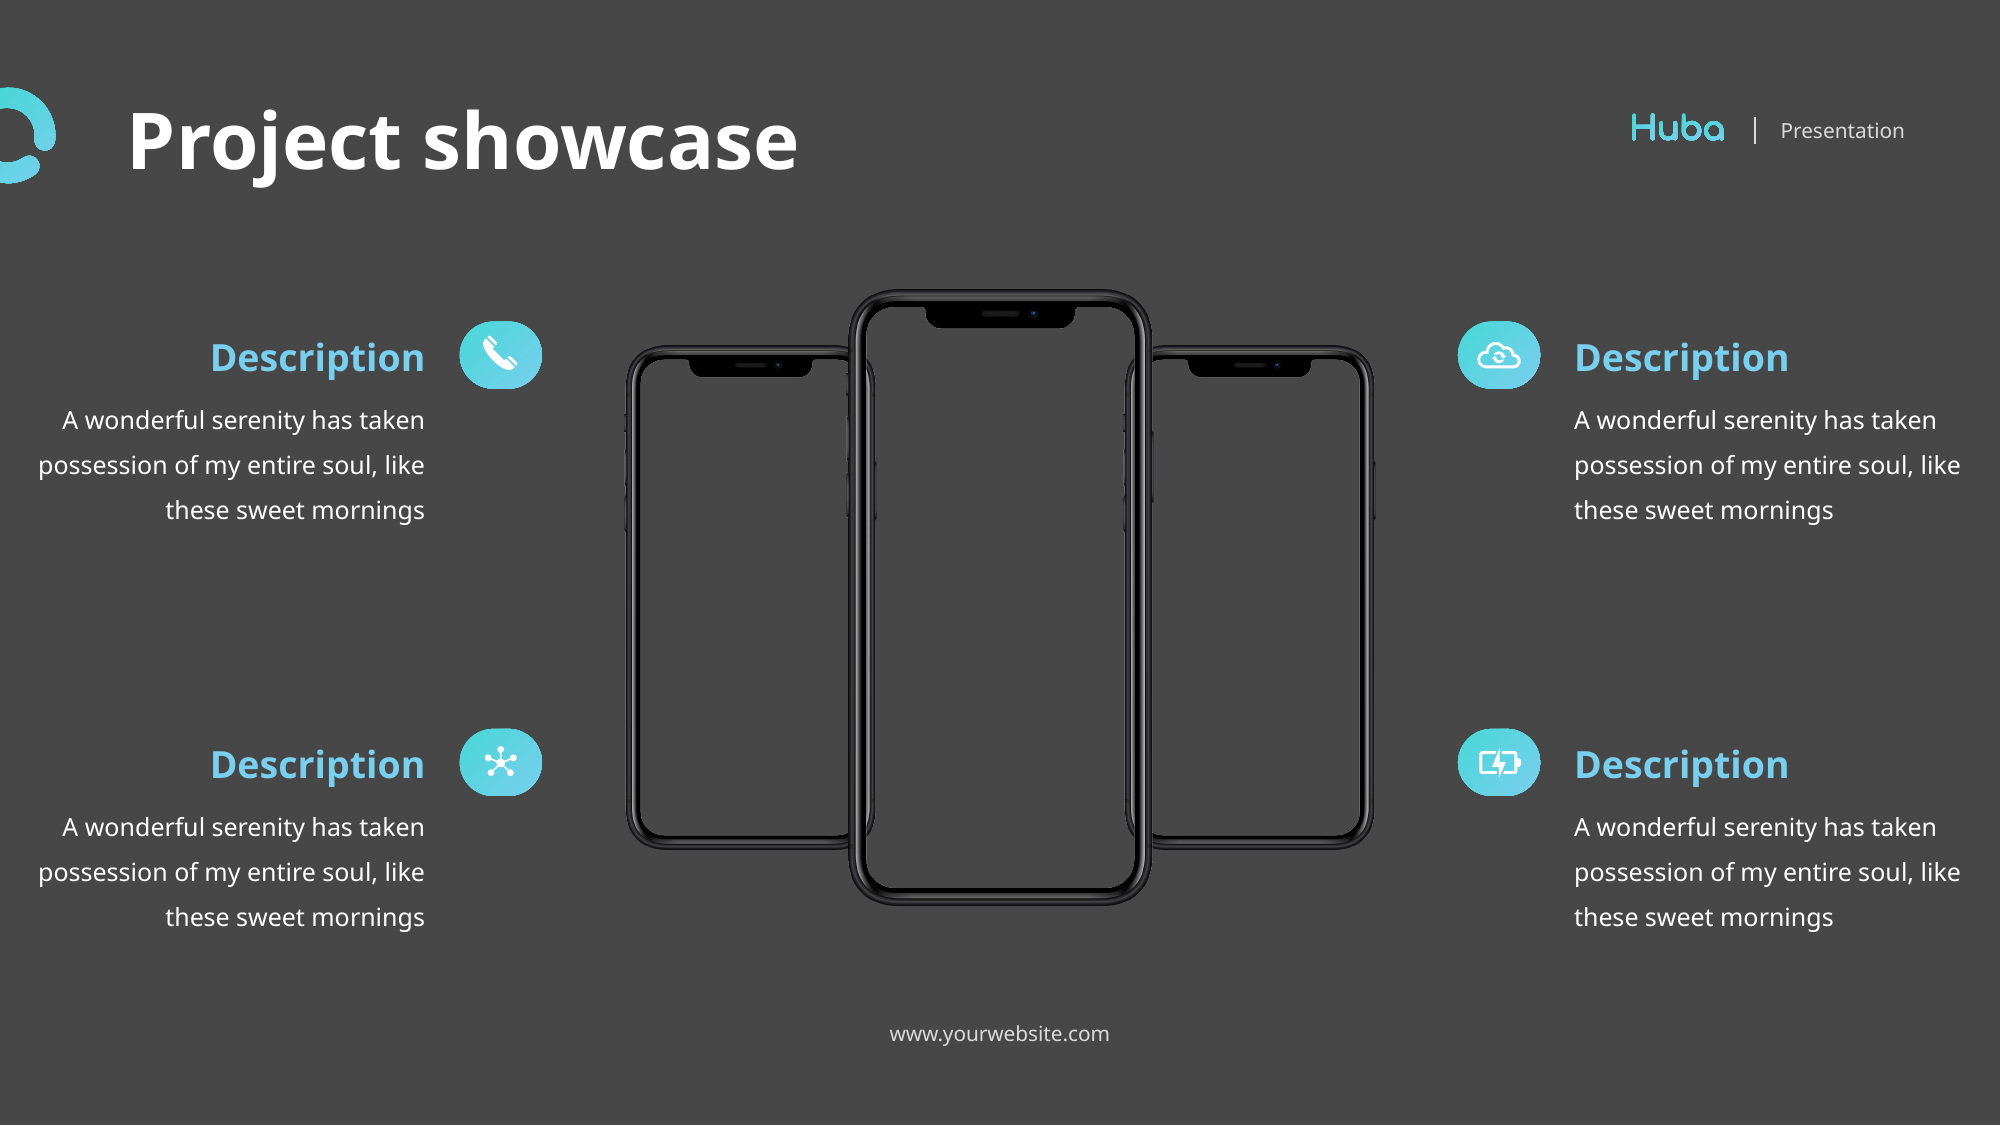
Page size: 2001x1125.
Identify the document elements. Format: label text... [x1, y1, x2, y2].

text_box [458, 320, 543, 390]
text_box A wonderful serenity has taken possession of my entire soul, like these sweet mornings [0, 789, 441, 939]
text_box A wonderful serenity has taken possession of my entire soul, like these sweet mornings [1559, 789, 2000, 939]
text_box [1477, 740, 1523, 786]
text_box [1632, 113, 1724, 141]
picture [624, 289, 1376, 906]
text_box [1476, 332, 1522, 378]
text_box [483, 335, 518, 370]
text_box Description [5, 326, 441, 387]
text_box [0, 155, 40, 184]
text_box Description [1559, 326, 1995, 387]
text_box [484, 745, 517, 777]
text_box A wonderful serenity has taken possession of my entire soul, like these sweet mornings [0, 382, 441, 532]
text_box Presentation [1765, 110, 1984, 151]
text_box [1456, 727, 1542, 797]
text_box [458, 727, 543, 797]
text_box A wonderful serenity has taken possession of my entire soul, like these sweet mornings [1559, 382, 2000, 532]
text_box [1456, 320, 1542, 390]
list Project showcase [111, 77, 1057, 200]
text_box www.yourwebsite.com [692, 1012, 1308, 1053]
text_box Description [1559, 733, 1995, 794]
text_box [0, 87, 56, 151]
text_box Description [5, 733, 441, 794]
